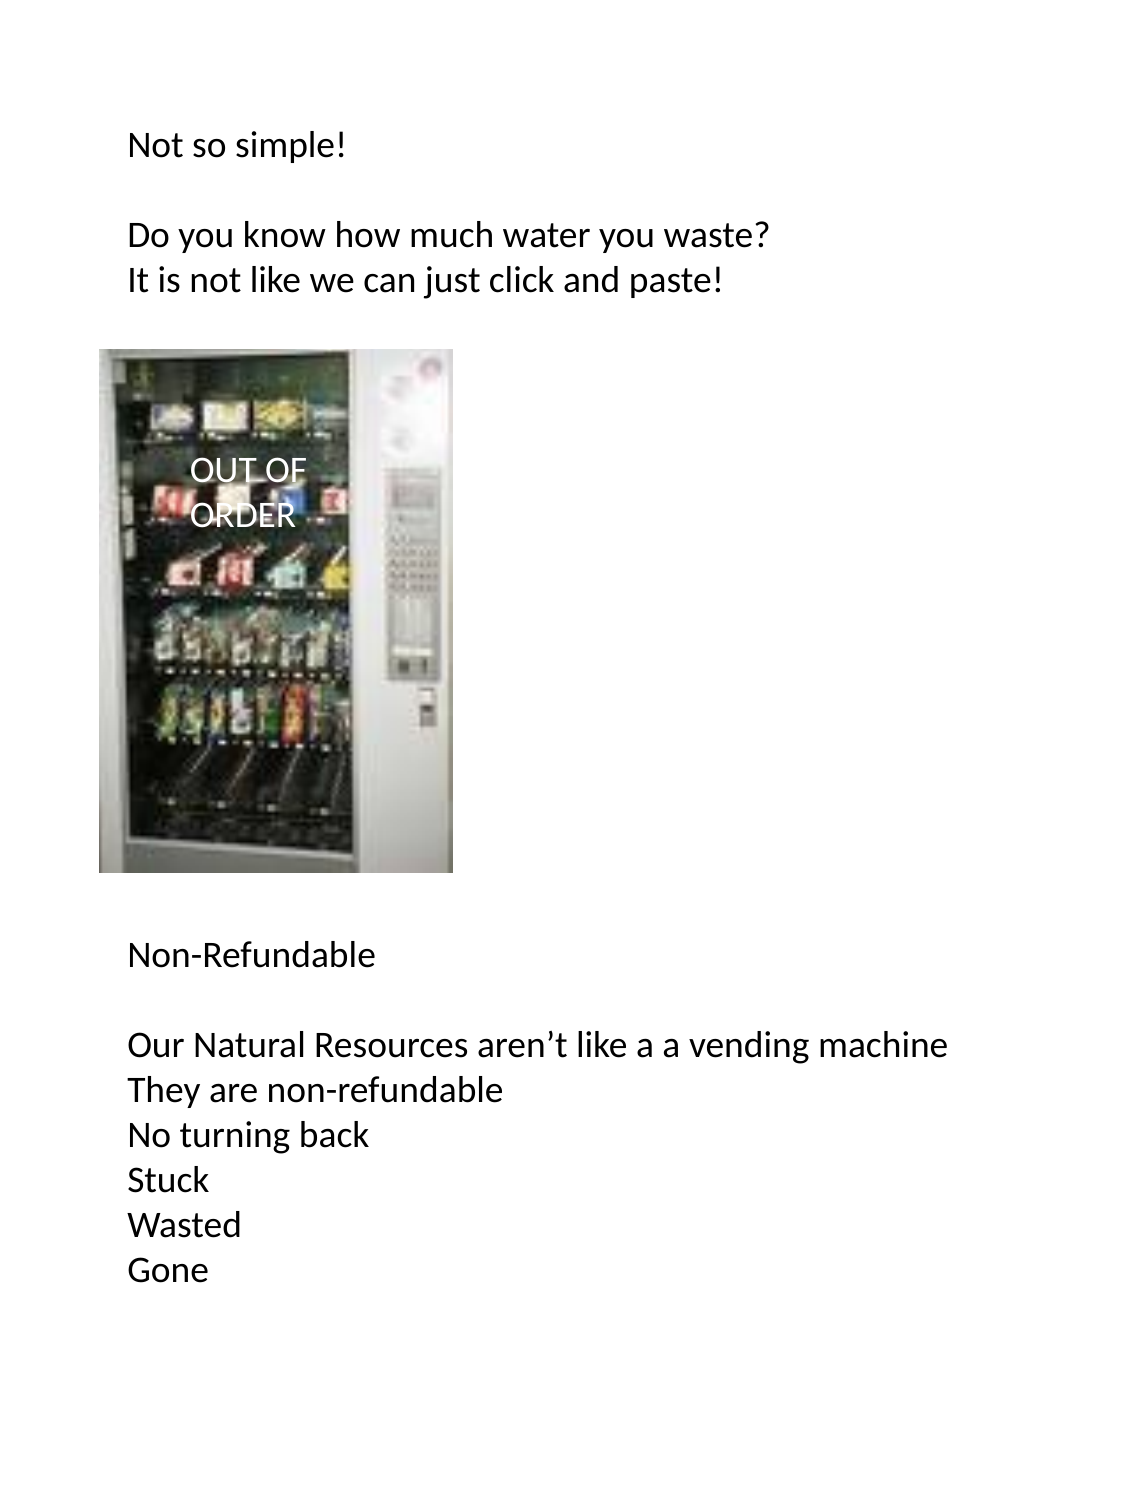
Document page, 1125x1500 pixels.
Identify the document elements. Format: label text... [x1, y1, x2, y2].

text_box Not so simple! Do you know how much water you waste? It is not like we can just click and paste! Non-Refundable Our Natural Resources aren’t like a a vending machine They are non-refundable No turning back Stuck Wasted Gone [112, 112, 1063, 1500]
picture [99, 349, 453, 873]
